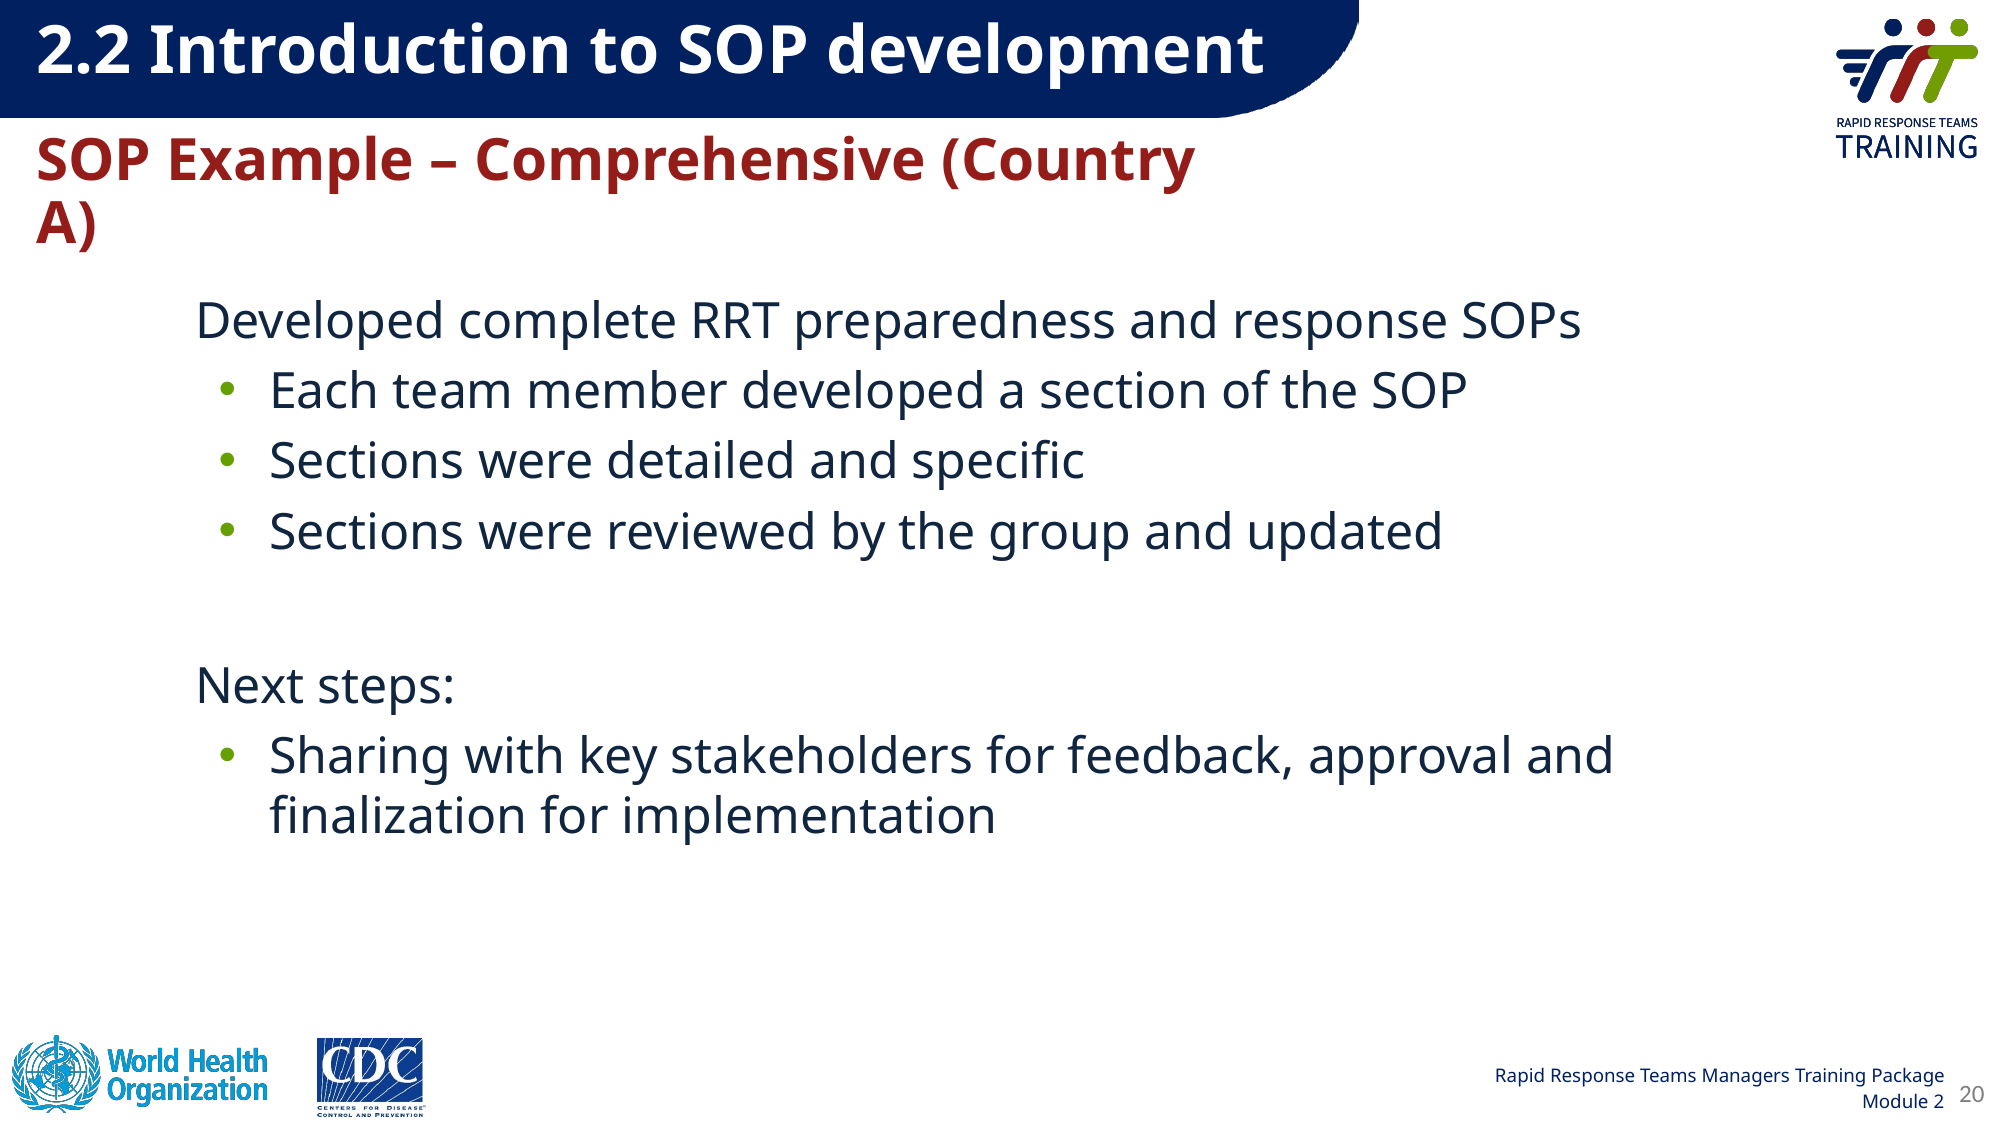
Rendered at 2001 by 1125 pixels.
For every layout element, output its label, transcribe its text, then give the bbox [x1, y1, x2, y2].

picture [1835, 19, 1978, 167]
title SOP Example – Comprehensive (Country A) [28, 139, 1270, 247]
picture [30, 1083, 37, 1091]
picture [34, 1054, 43, 1078]
slide_number 20 [1912, 1069, 2000, 1117]
picture [59, 1035, 267, 1113]
picture [22, 1062, 26, 1077]
picture [46, 1056, 54, 1062]
picture [12, 1035, 54, 1068]
text_box 2.2 Introduction to SOP development​ [28, 0, 1417, 95]
list Developed complete RRT preparedness and response SOPs Each team member developed a section of the SOP Sections were detailed and specific Sections were reviewed by the group and updated Next steps: Sharing with key stakeholders for feedback, approval and finalization for implementation [163, 280, 1723, 1045]
picture [71, 1053, 90, 1091]
picture [0, 0, 1359, 118]
picture [317, 1045, 426, 1117]
picture [50, 1108, 62, 1113]
picture [36, 1088, 78, 1105]
picture [40, 1062, 47, 1070]
picture [12, 1083, 48, 1113]
picture [24, 1054, 36, 1087]
